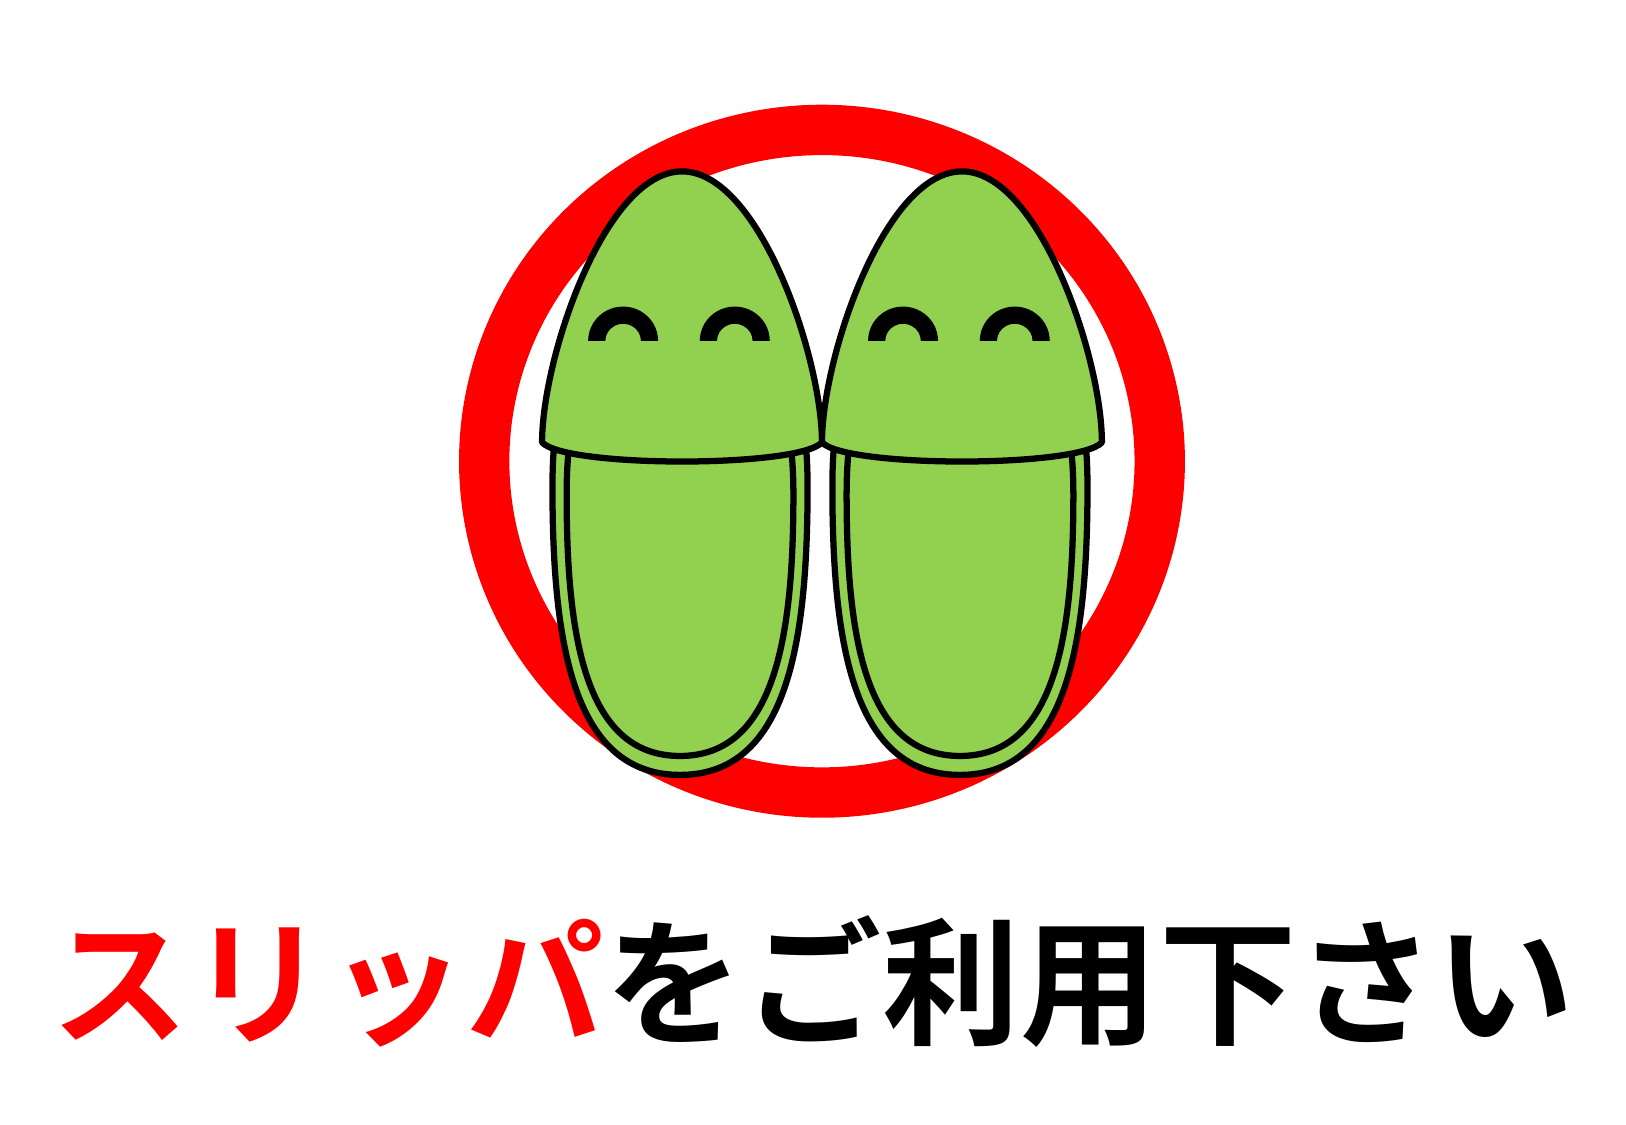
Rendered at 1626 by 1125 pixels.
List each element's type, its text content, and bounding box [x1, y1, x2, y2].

text_box スリッパをご利用下さい [0, 889, 1625, 1070]
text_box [458, 104, 1186, 818]
